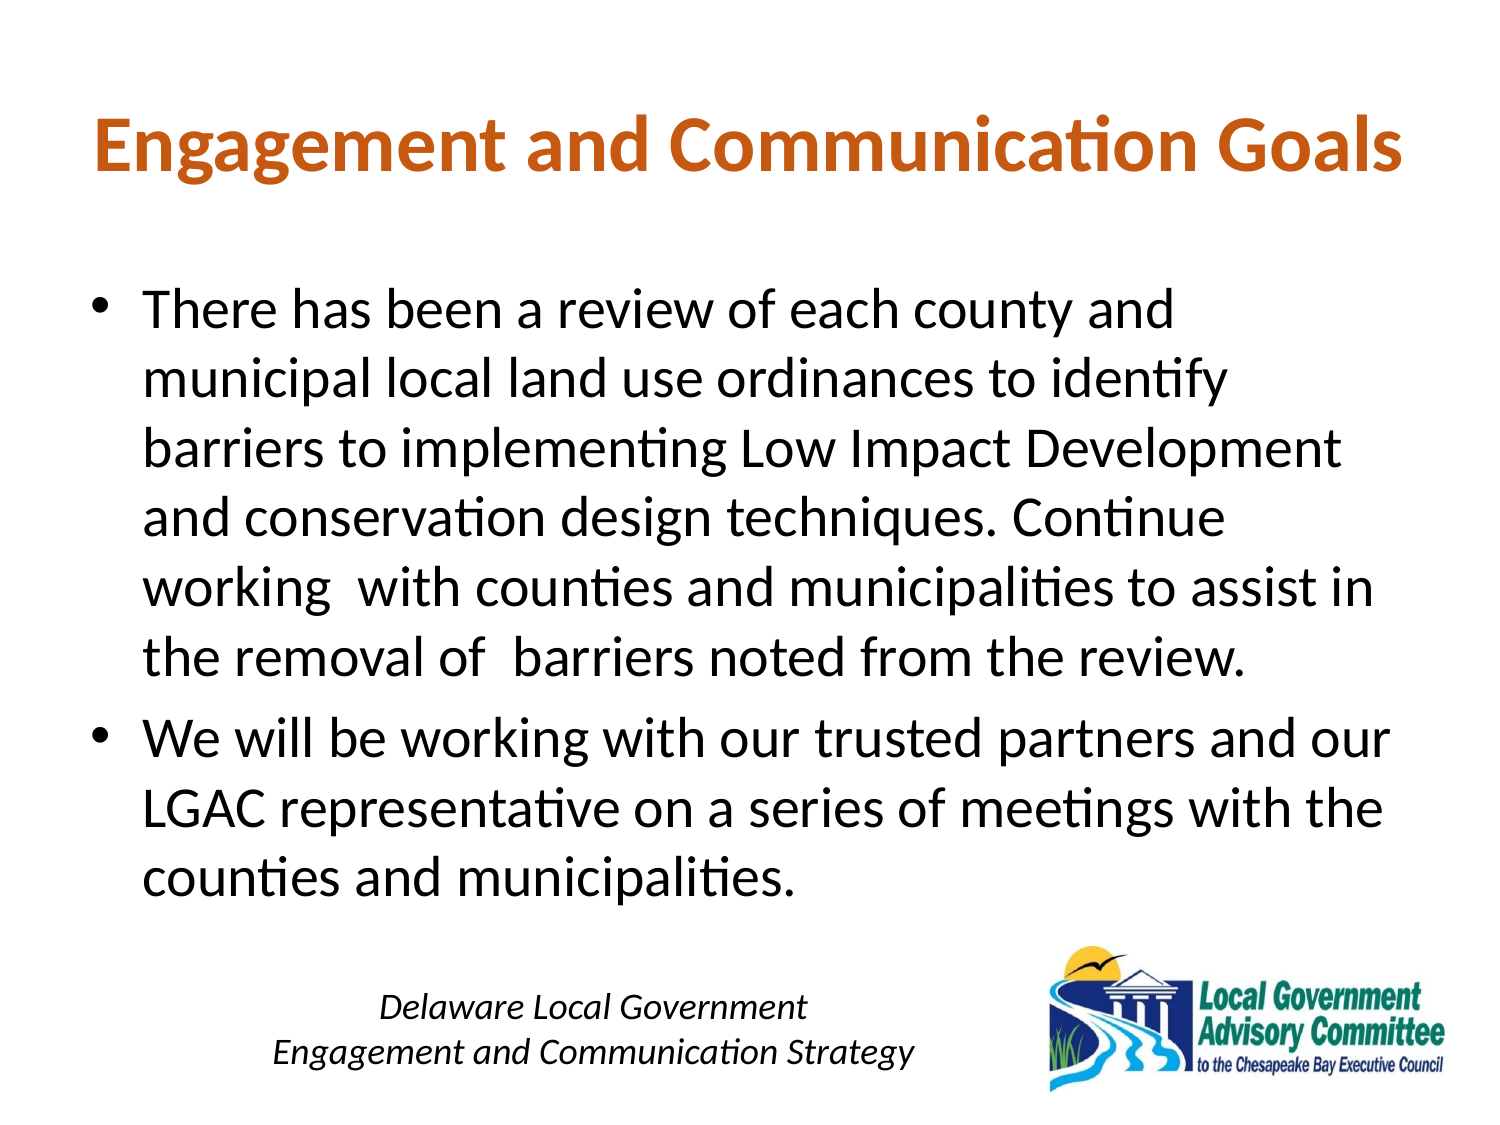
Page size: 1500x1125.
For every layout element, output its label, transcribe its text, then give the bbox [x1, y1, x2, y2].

title Engagement and Communication Goals [32, 45, 1468, 233]
list There has been a review of each county and municipal local land use ordinances to identify barriers to implementing Low Impact Development and conservation design techniques. Continue working with counties and municipalities to assist in the removal of barriers noted from the review. We will be working with our trusted partners and our LGAC representative on a series of meetings with the counties and municipalities. [75, 262, 1425, 917]
picture [1048, 946, 1445, 1092]
text_box Delaware Local Government Engagement and Communication Strategy [176, 974, 1020, 1080]
